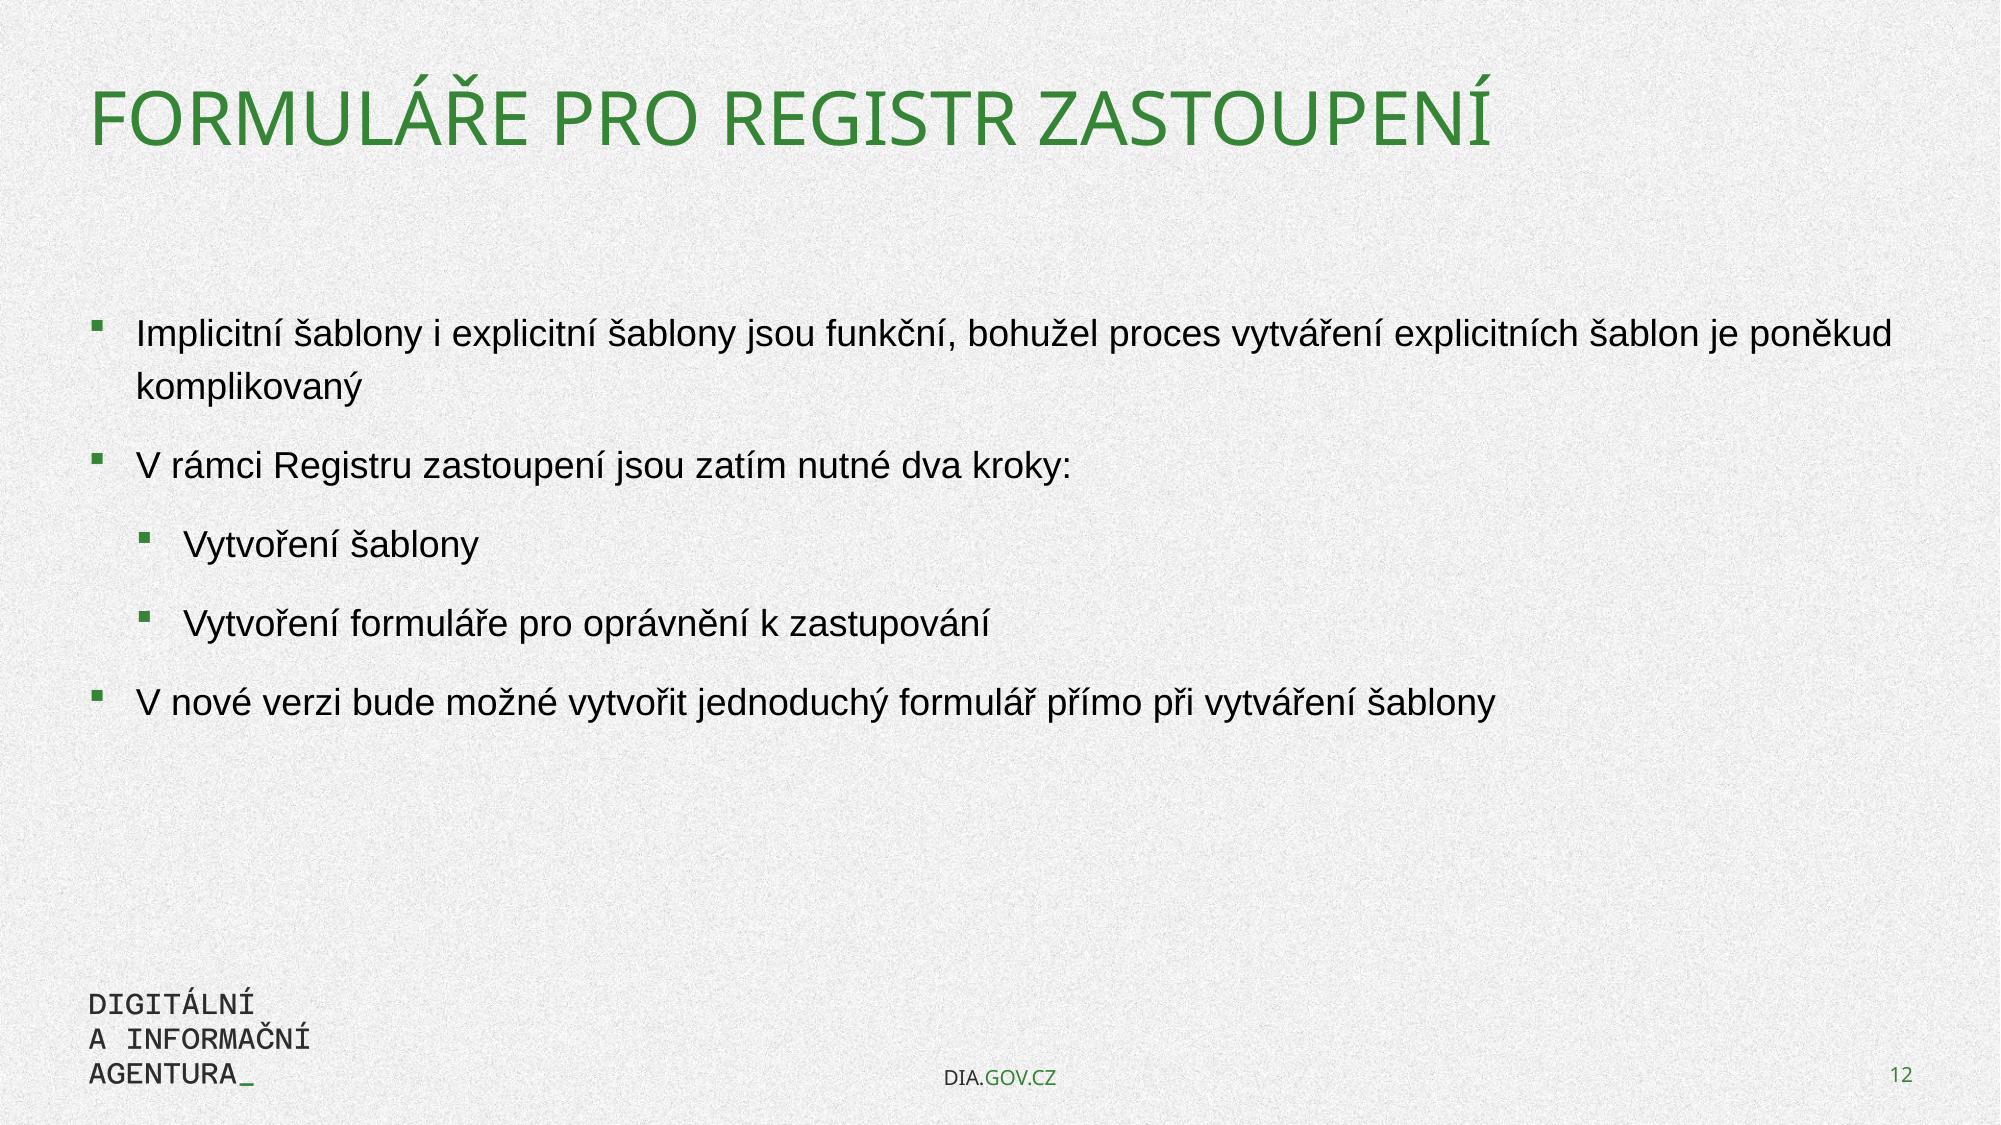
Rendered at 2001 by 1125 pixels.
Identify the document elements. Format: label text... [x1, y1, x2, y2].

picture [0, 0, 2001, 1125]
list Implicitní šablony i explicitní šablony jsou funkční, bohužel proces vytváření explicitních šablon je poněkud komplikovaný V rámci Registru zastoupení jsou zatím nutné dva kroky: Vytvoření šablony Vytvoření formuláře pro oprávnění k zastupování V nové verzi bude možné vytvořit jednoduchý formulář přímo při vytváření šablony [88, 299, 1912, 980]
slide_number 12 [1612, 1037, 1928, 1098]
footer DIA.GOV.CZ [558, 1037, 1442, 1098]
title Formuláře pro registr zastoupení [88, 70, 1912, 284]
